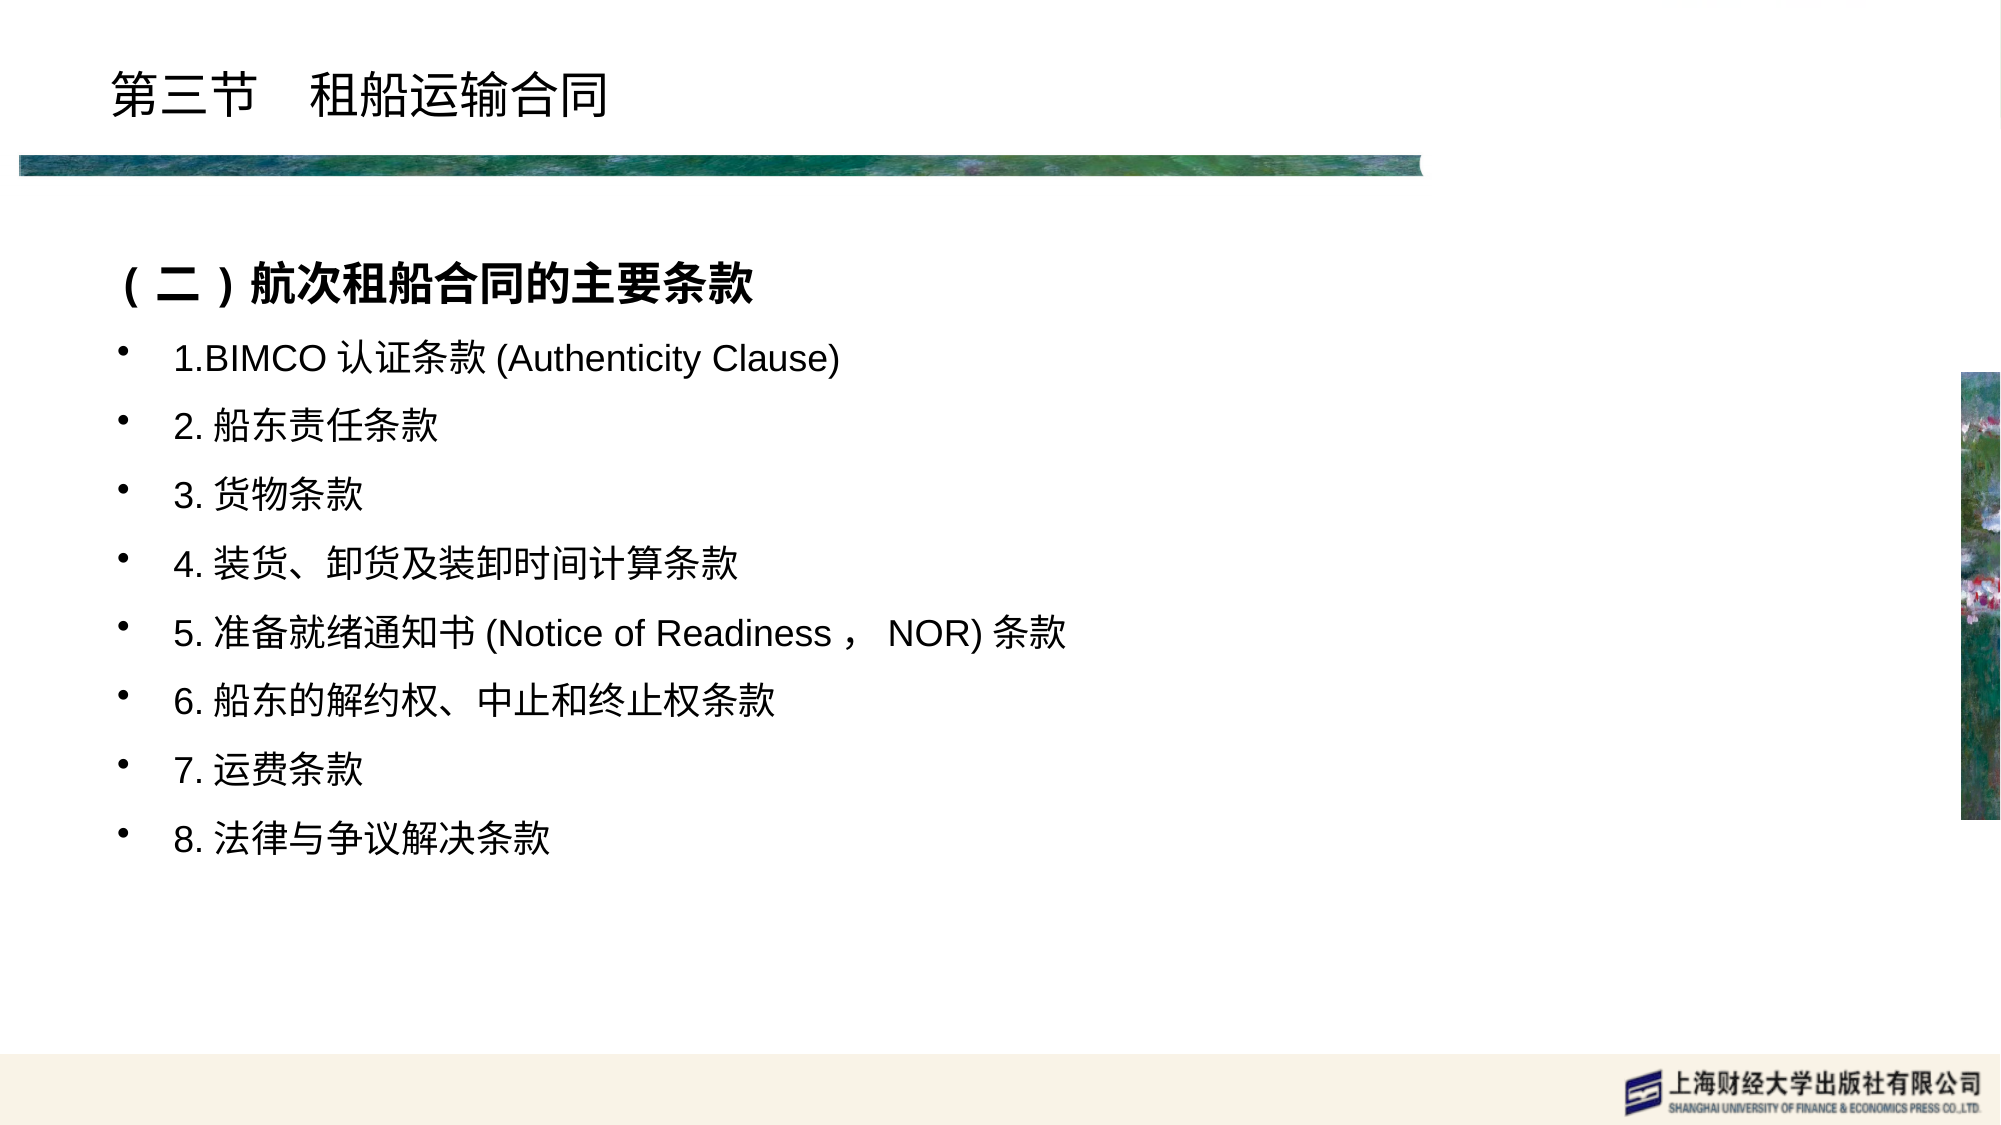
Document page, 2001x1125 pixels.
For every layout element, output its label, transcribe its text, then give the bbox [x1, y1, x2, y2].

picture [0, 0, 2001, 1125]
list (二)航次租船合同的主要条款 1.BIMCO认证条款(Authenticity Clause) 2.船东责任条款 3.货物条款 4.装货、卸货及装卸时间计算条款 5.准备就绪通知书(Notice of Readiness，NOR)条款 6.船东的解约权、中止和终止权条款 7.运费条款 8.法律与争议解决条款 [102, 233, 1898, 1032]
title 第三节 租船运输合同 [94, 42, 1451, 146]
